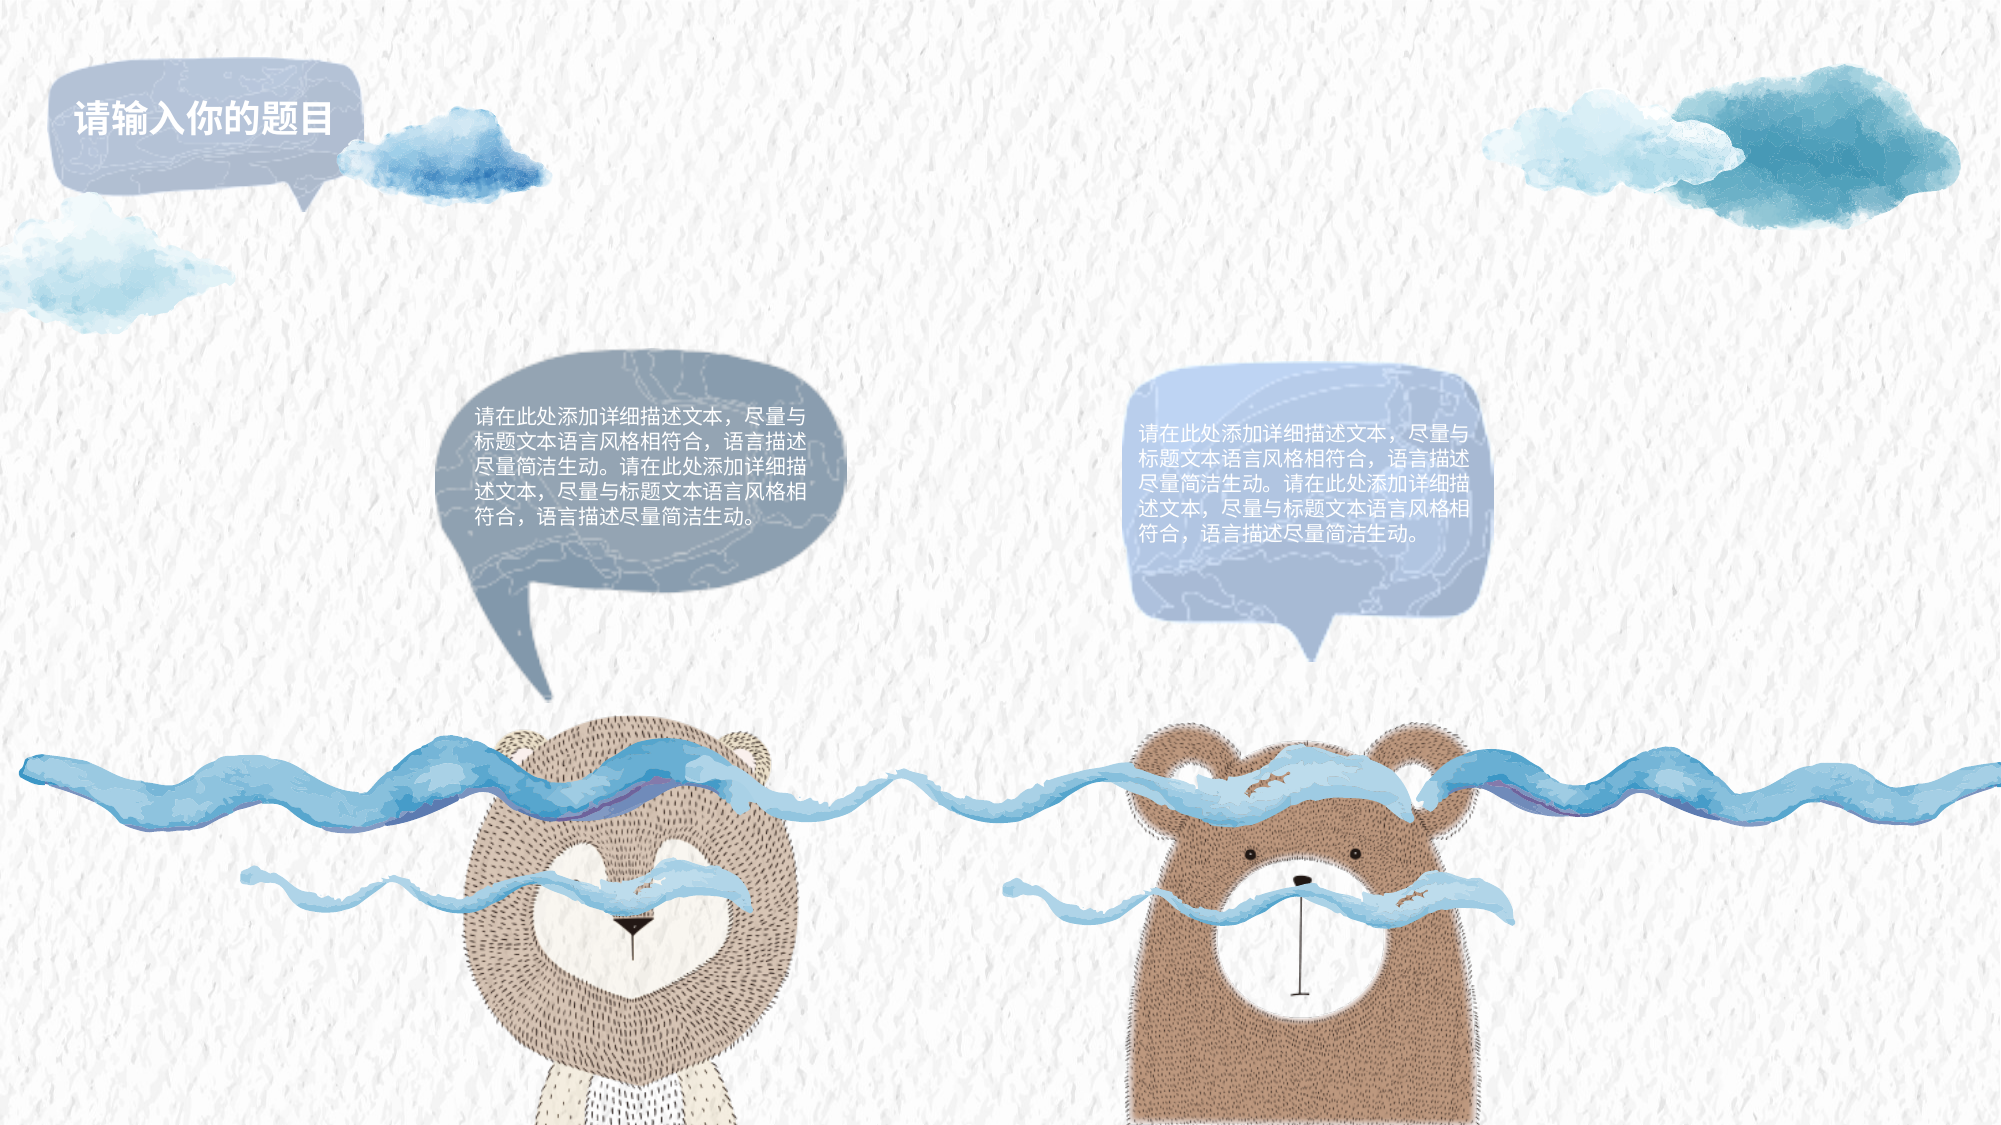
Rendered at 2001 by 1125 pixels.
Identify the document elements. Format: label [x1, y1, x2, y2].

text_box [435, 348, 847, 704]
picture [0, 0, 2000, 1125]
text_box [1122, 361, 1495, 662]
text_box [46, 57, 364, 212]
